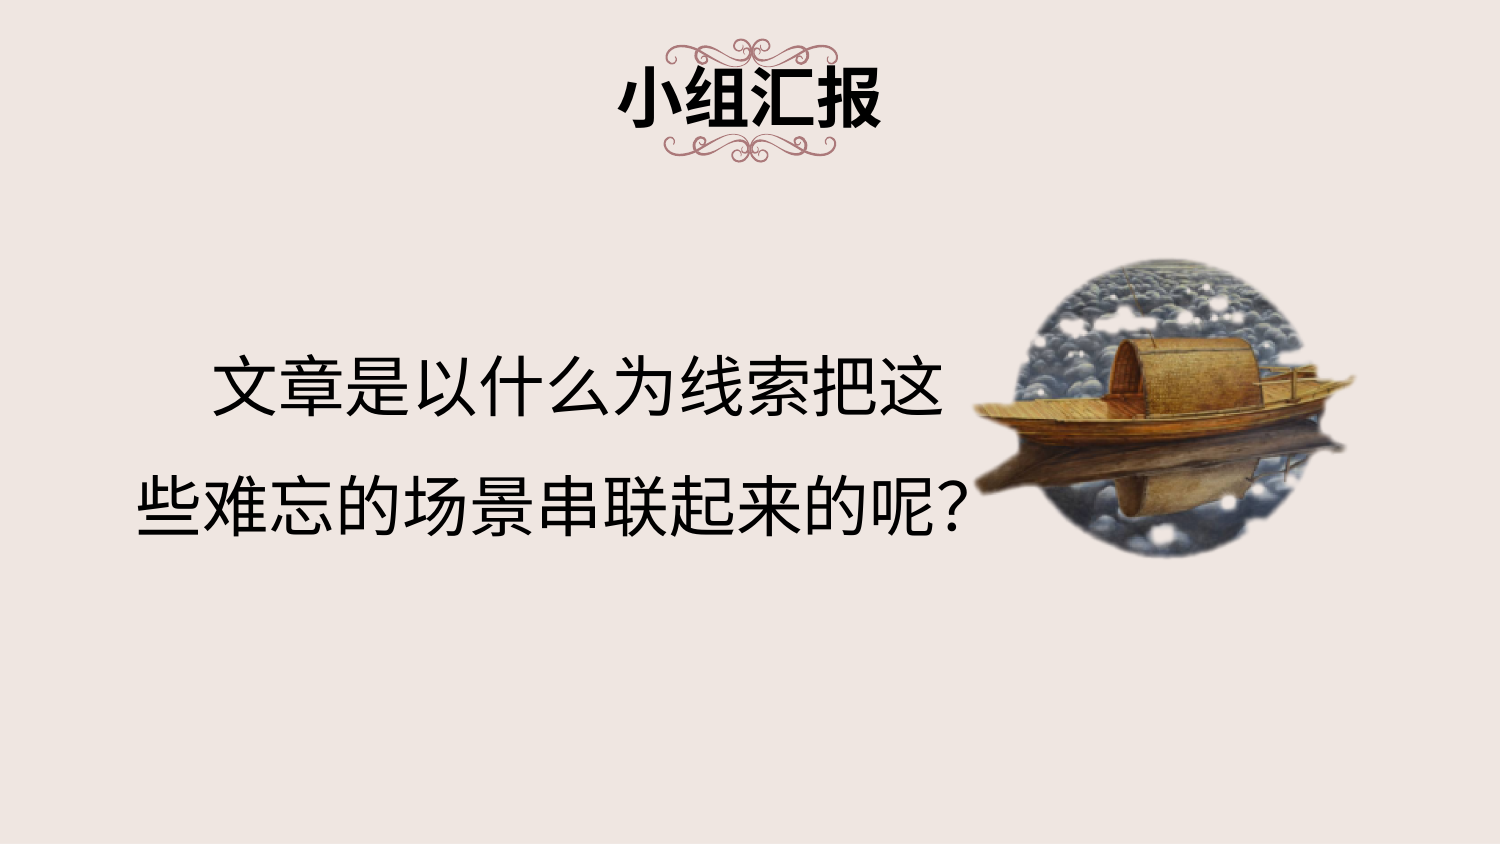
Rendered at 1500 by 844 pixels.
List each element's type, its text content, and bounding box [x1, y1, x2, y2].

title 小组汇报 [352, 70, 1148, 131]
text_box 文章是以什么为线索把这些难忘的场景串联起来的呢？ [135, 305, 950, 560]
picture [959, 255, 1400, 573]
